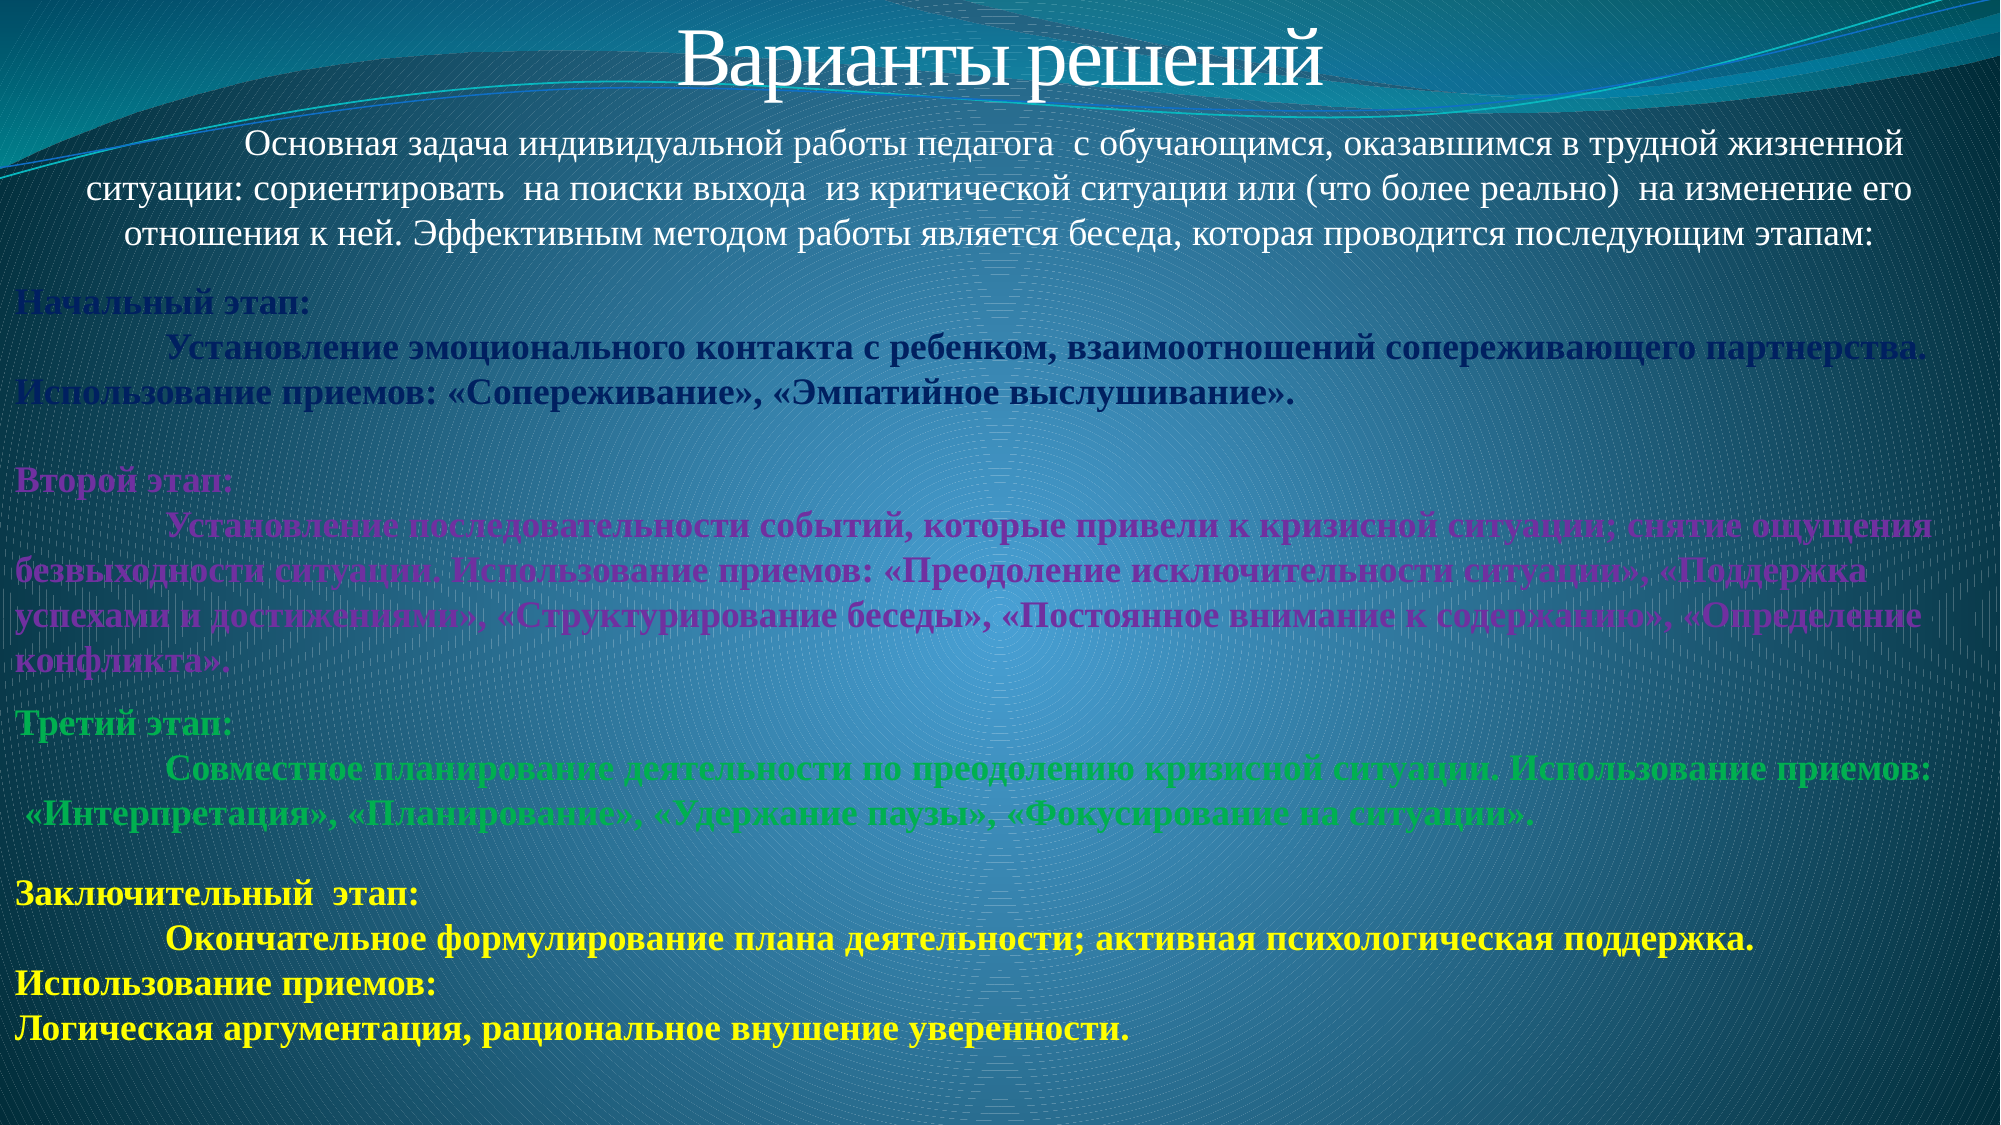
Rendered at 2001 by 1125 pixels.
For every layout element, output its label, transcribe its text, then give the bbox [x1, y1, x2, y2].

text_box Варианты решений [116, 0, 1886, 110]
text_box Третий этап: Совместное планирование деятельности по преодолению кризисной ситуации. Использование приемов: «Интерпретация», «Планирование», «Удержание паузы», «Фокусирование на ситуации». [0, 690, 2000, 841]
text_box Начальный этап: Установление эмоционального контакта с ребенком, взаимоотношений сопереживающего партнерства. Использование приемов: «Сопереживание», «Эмпатийное выслушивание». [0, 269, 2000, 420]
text_box Основная задача индивидуальной работы педагога с обучающимся, оказавшимся в трудной жизненной ситуации: сориентировать на поиски выхода из критической ситуации или (что более реально) на изменение его отношения к ней. Эффективным методом работы является беседа, которая проводится последующим этапам: [0, 111, 2000, 261]
text_box Второй этап: Установление последовательности событий, которые привели к кризисной ситуации; снятие ощущения безвыходности ситуации. Использование приемов: «Преодоление исключительности ситуации», «Поддержка успехами и достижениями», «Структурирование беседы», «Постоянное внимание к содержанию», «Определение конфликта». [0, 447, 2000, 688]
text_box Заключительный этап: Окончательное формулирование плана деятельности; активная психологическая поддержка. Использование приемов: Логическая аргументация, рациональное внушение уверенности. [0, 860, 2000, 1056]
